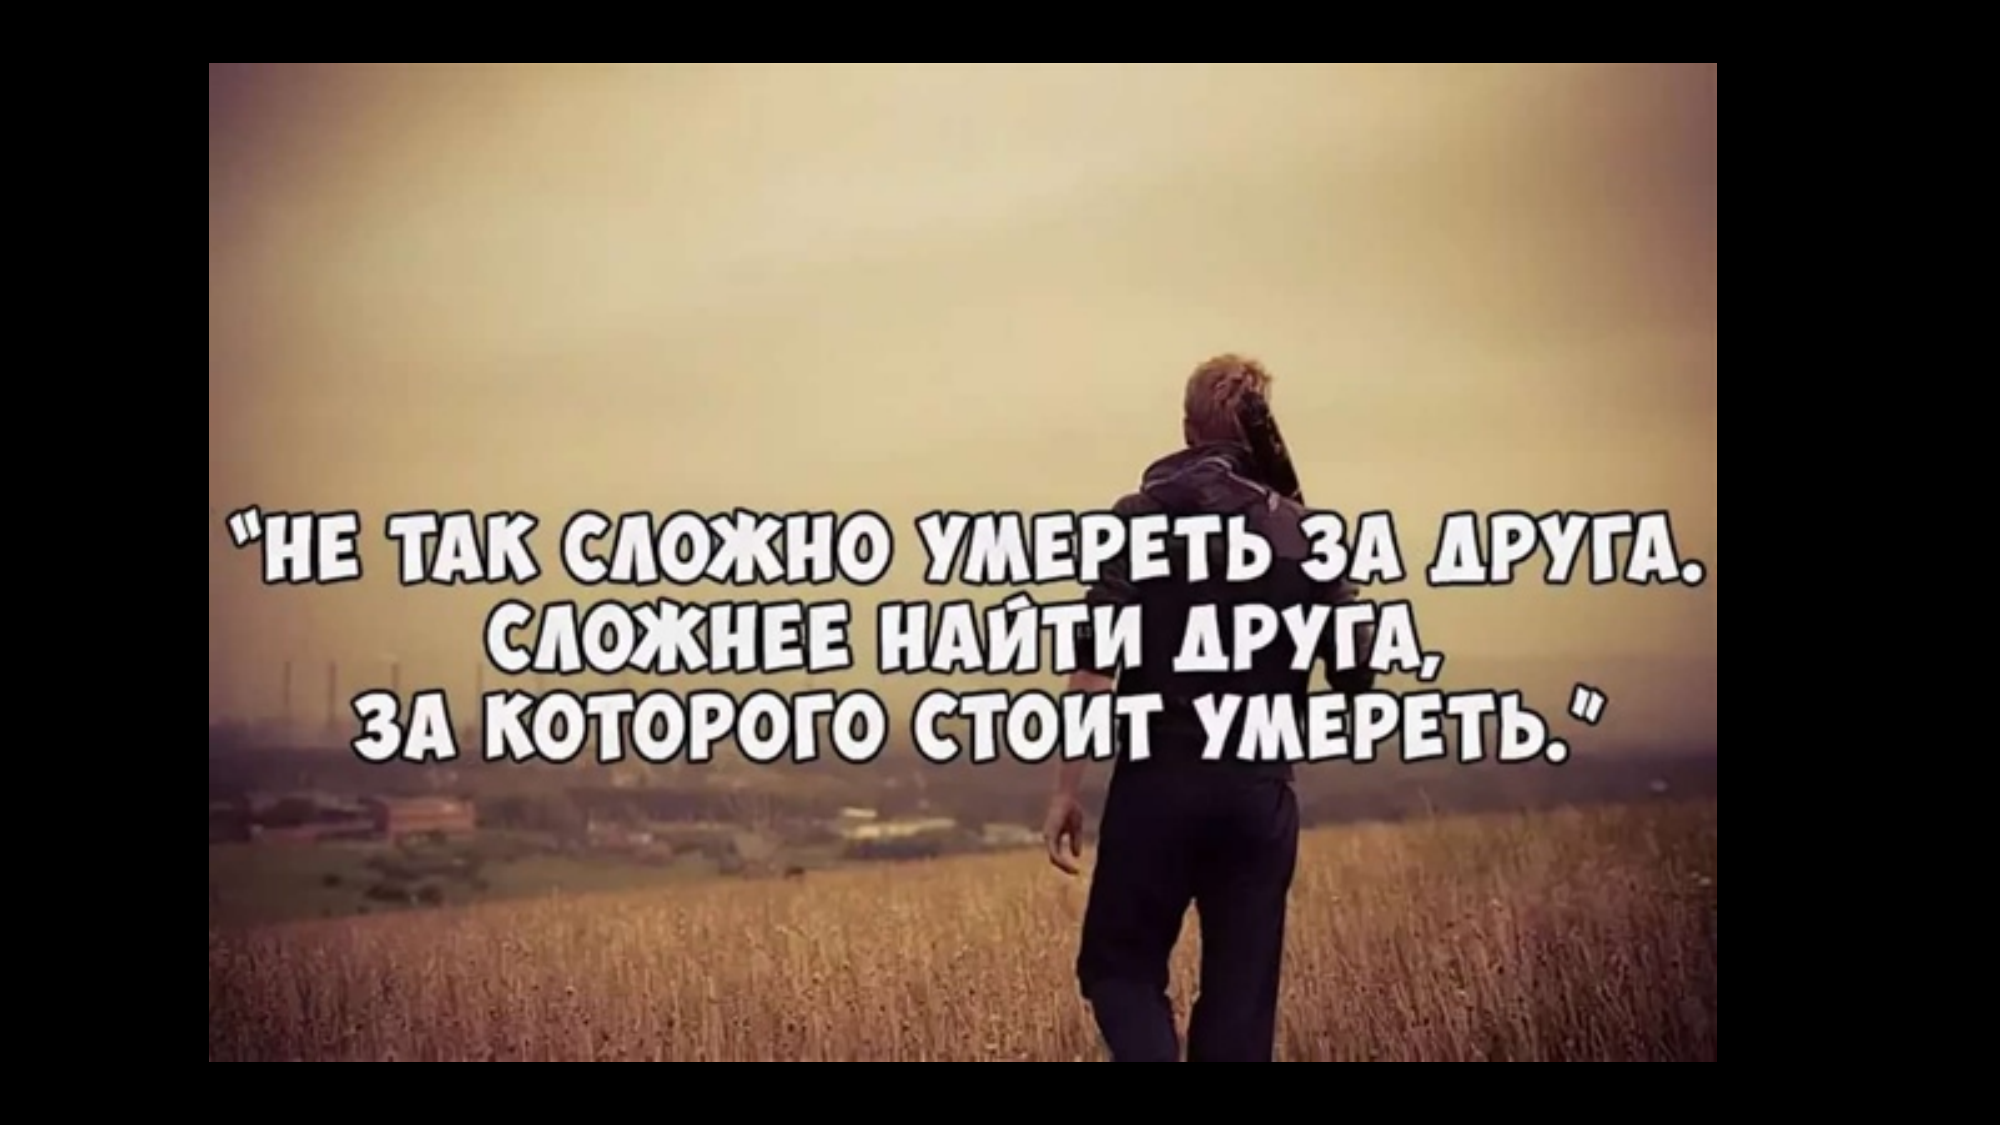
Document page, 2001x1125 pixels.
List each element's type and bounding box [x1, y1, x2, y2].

picture [209, 63, 1717, 1062]
